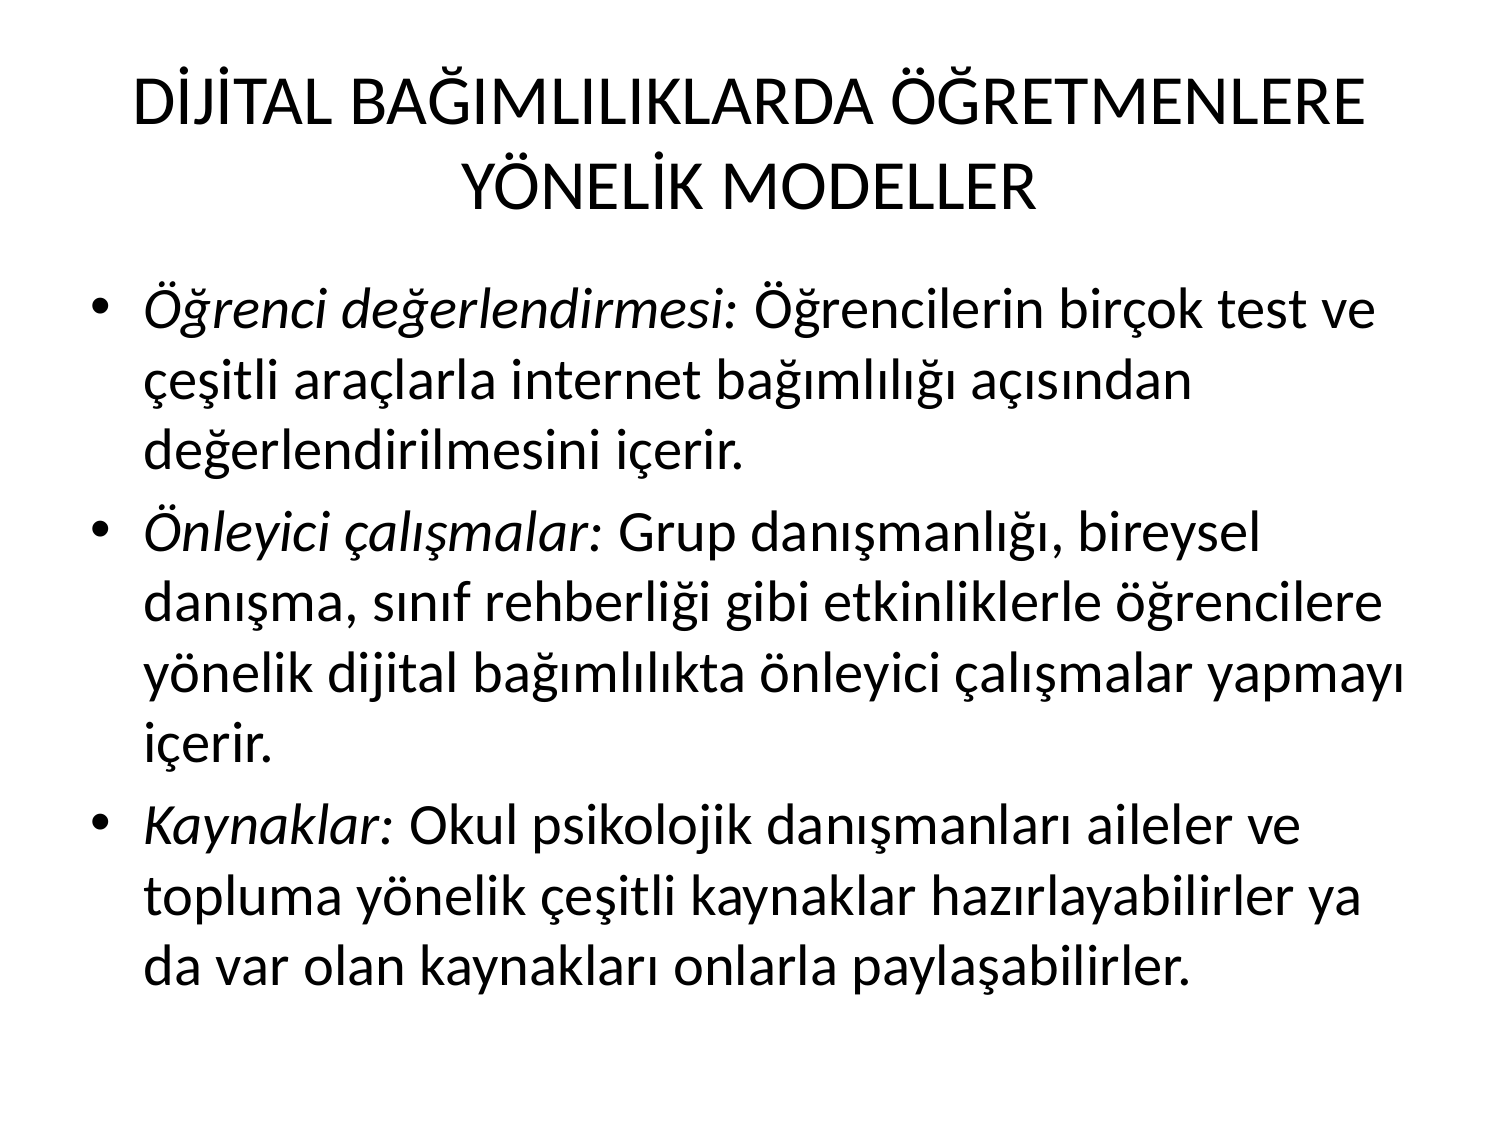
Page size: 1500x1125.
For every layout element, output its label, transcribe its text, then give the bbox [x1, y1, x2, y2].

title DİJİTAL BAĞIMLILIKLARDA ÖĞRETMENLERE YÖNELİK MODELLER [75, 45, 1425, 233]
list Öğrenci değerlendirmesi: Öğrencilerin birçok test ve çeşitli araçlarla internet bağımlılığı açısından değerlendirilmesini içerir. Önleyici çalışmalar: Grup danışmanlığı, bireysel danışma, sınıf rehberliği gibi etkinliklerle öğrencilere yönelik dijital bağımlılıkta önleyici çalışmalar yapmayı içerir. Kaynaklar: Okul psikolojik danışmanları aileler ve topluma yönelik çeşitli kaynaklar hazırlayabilirler ya da var olan kaynakları onlarla paylaşabilirler. [75, 262, 1425, 1005]
